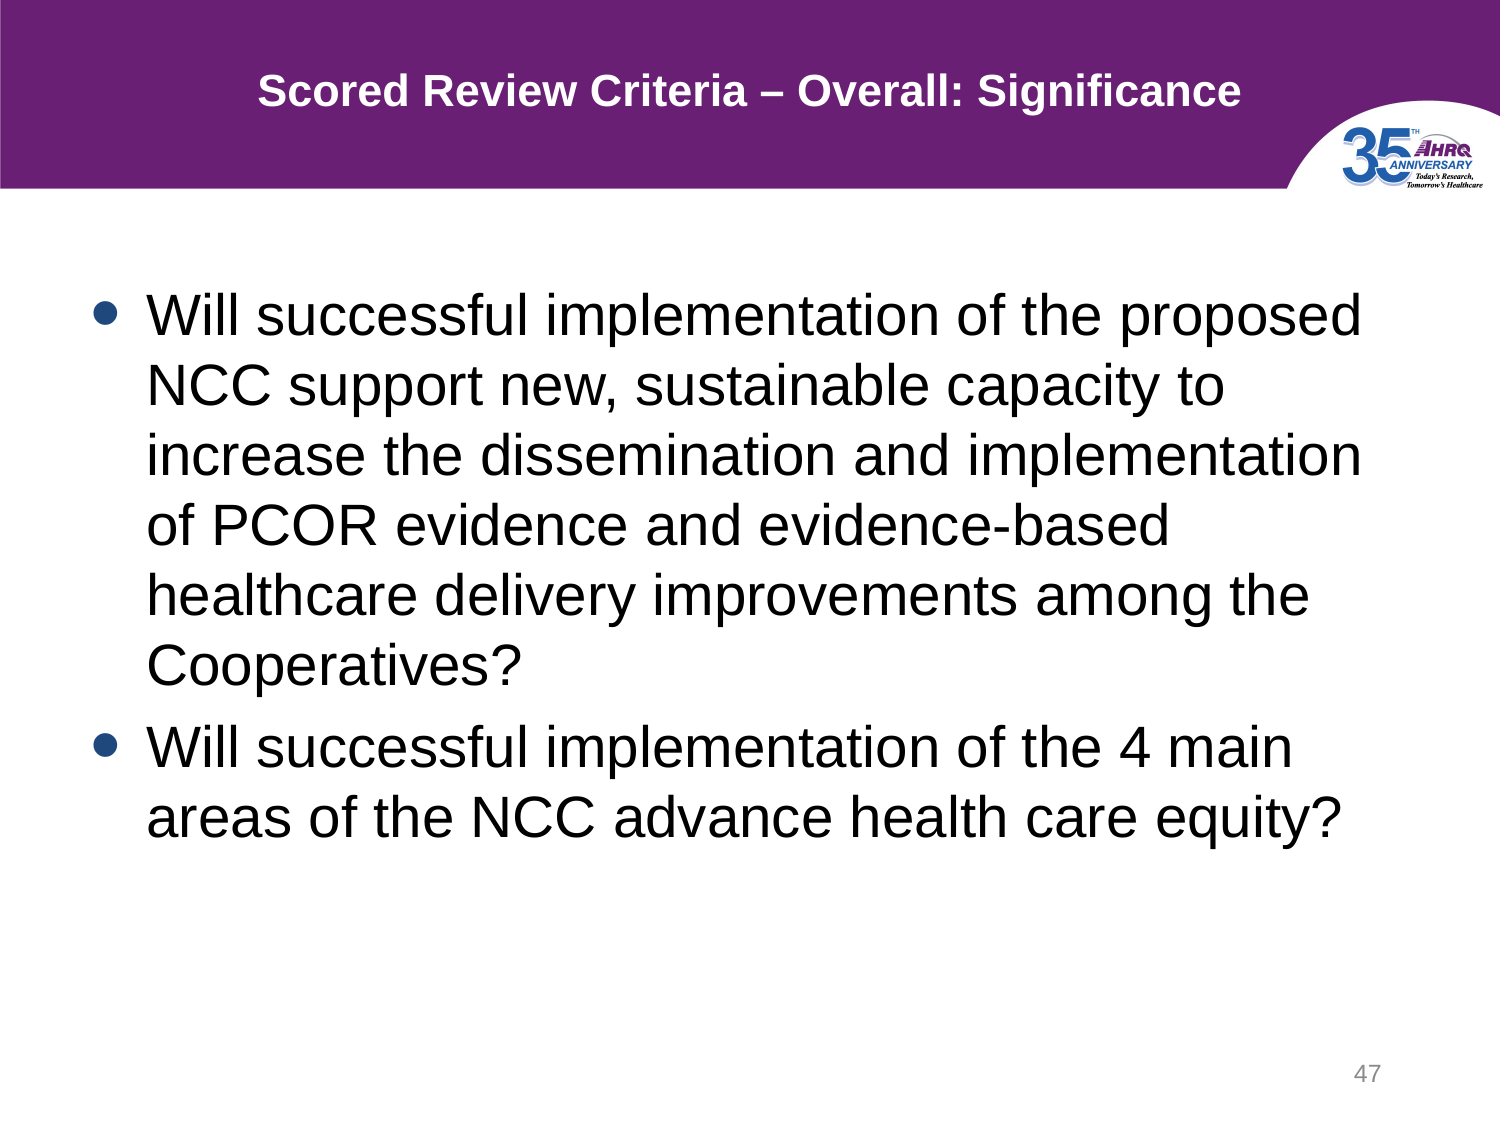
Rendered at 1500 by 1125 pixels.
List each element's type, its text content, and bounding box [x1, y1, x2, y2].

picture [0, 0, 1500, 1125]
title Scored Review Criteria – Overall: Significance [206, 37, 1294, 139]
list Will successful implementation of the proposed NCC support new, sustainable capacity to increase the dissemination and implementation of PCOR evidence and evidence-based healthcare delivery improvements among the Cooperatives? Will successful implementation of the 4 main areas of the NCC advance health care equity? [75, 270, 1425, 1013]
slide_number 47 [1059, 1042, 1397, 1103]
